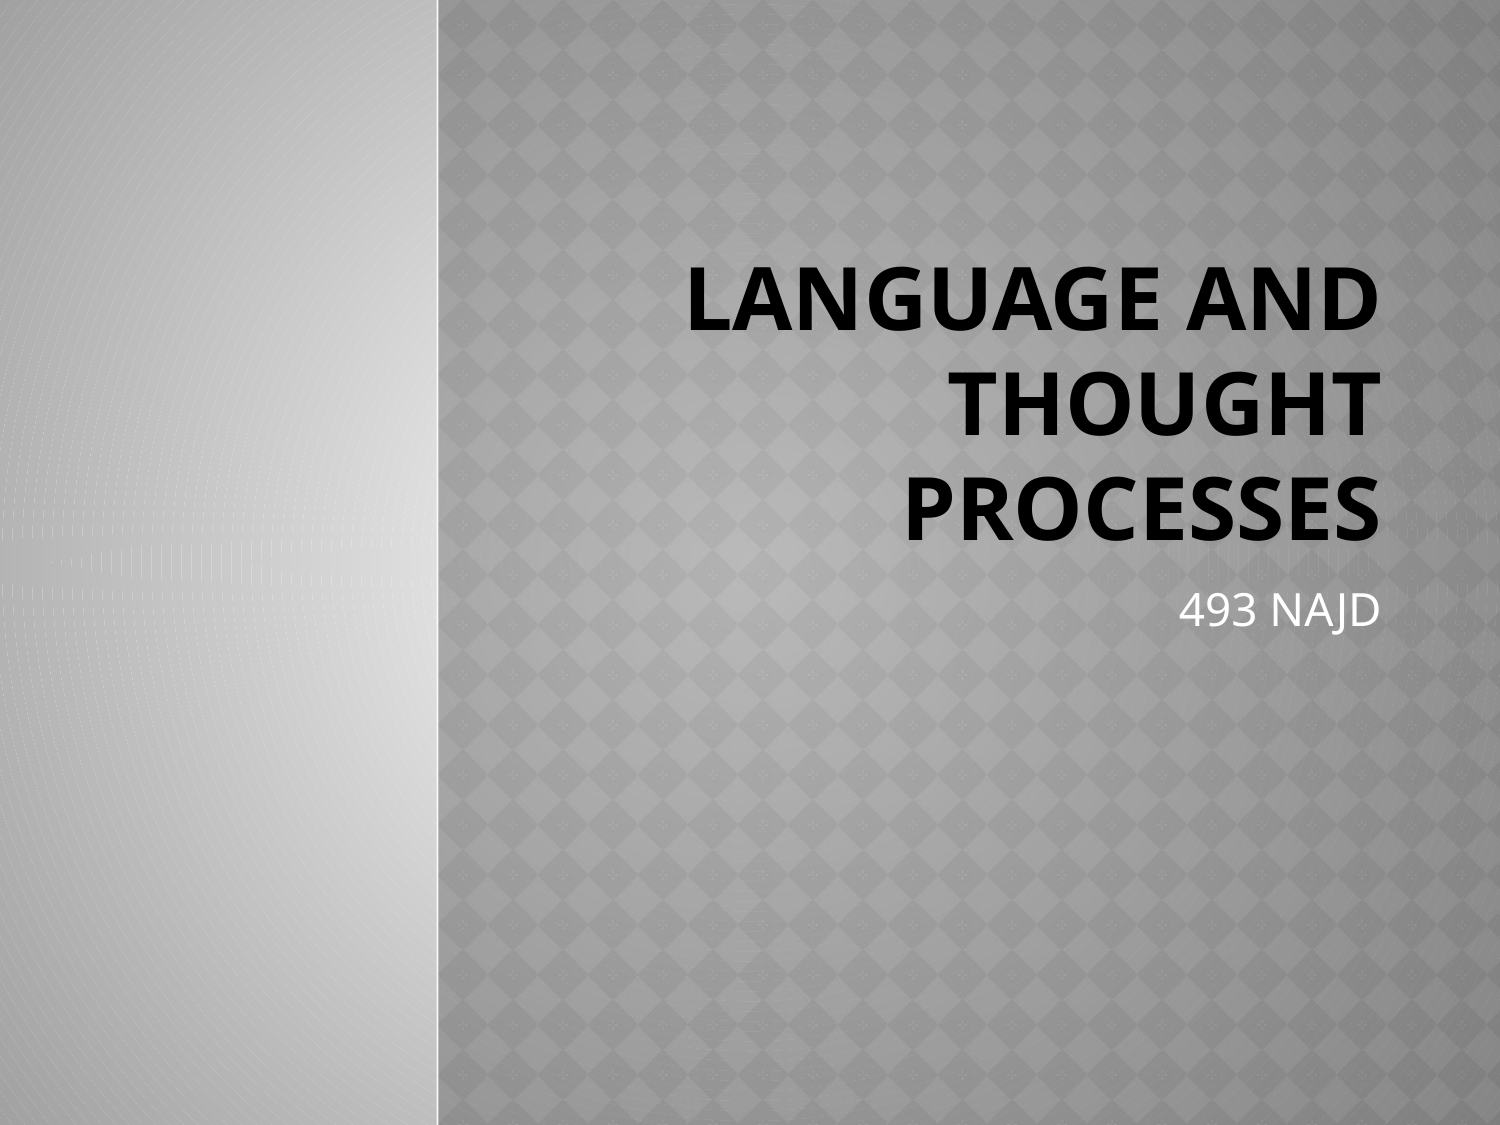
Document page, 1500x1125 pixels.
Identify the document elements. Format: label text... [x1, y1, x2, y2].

subtitle 493 NAJD [550, 580, 1390, 762]
title LANGUAGE AND THOUGHT PROCESSES [552, 87, 1390, 558]
